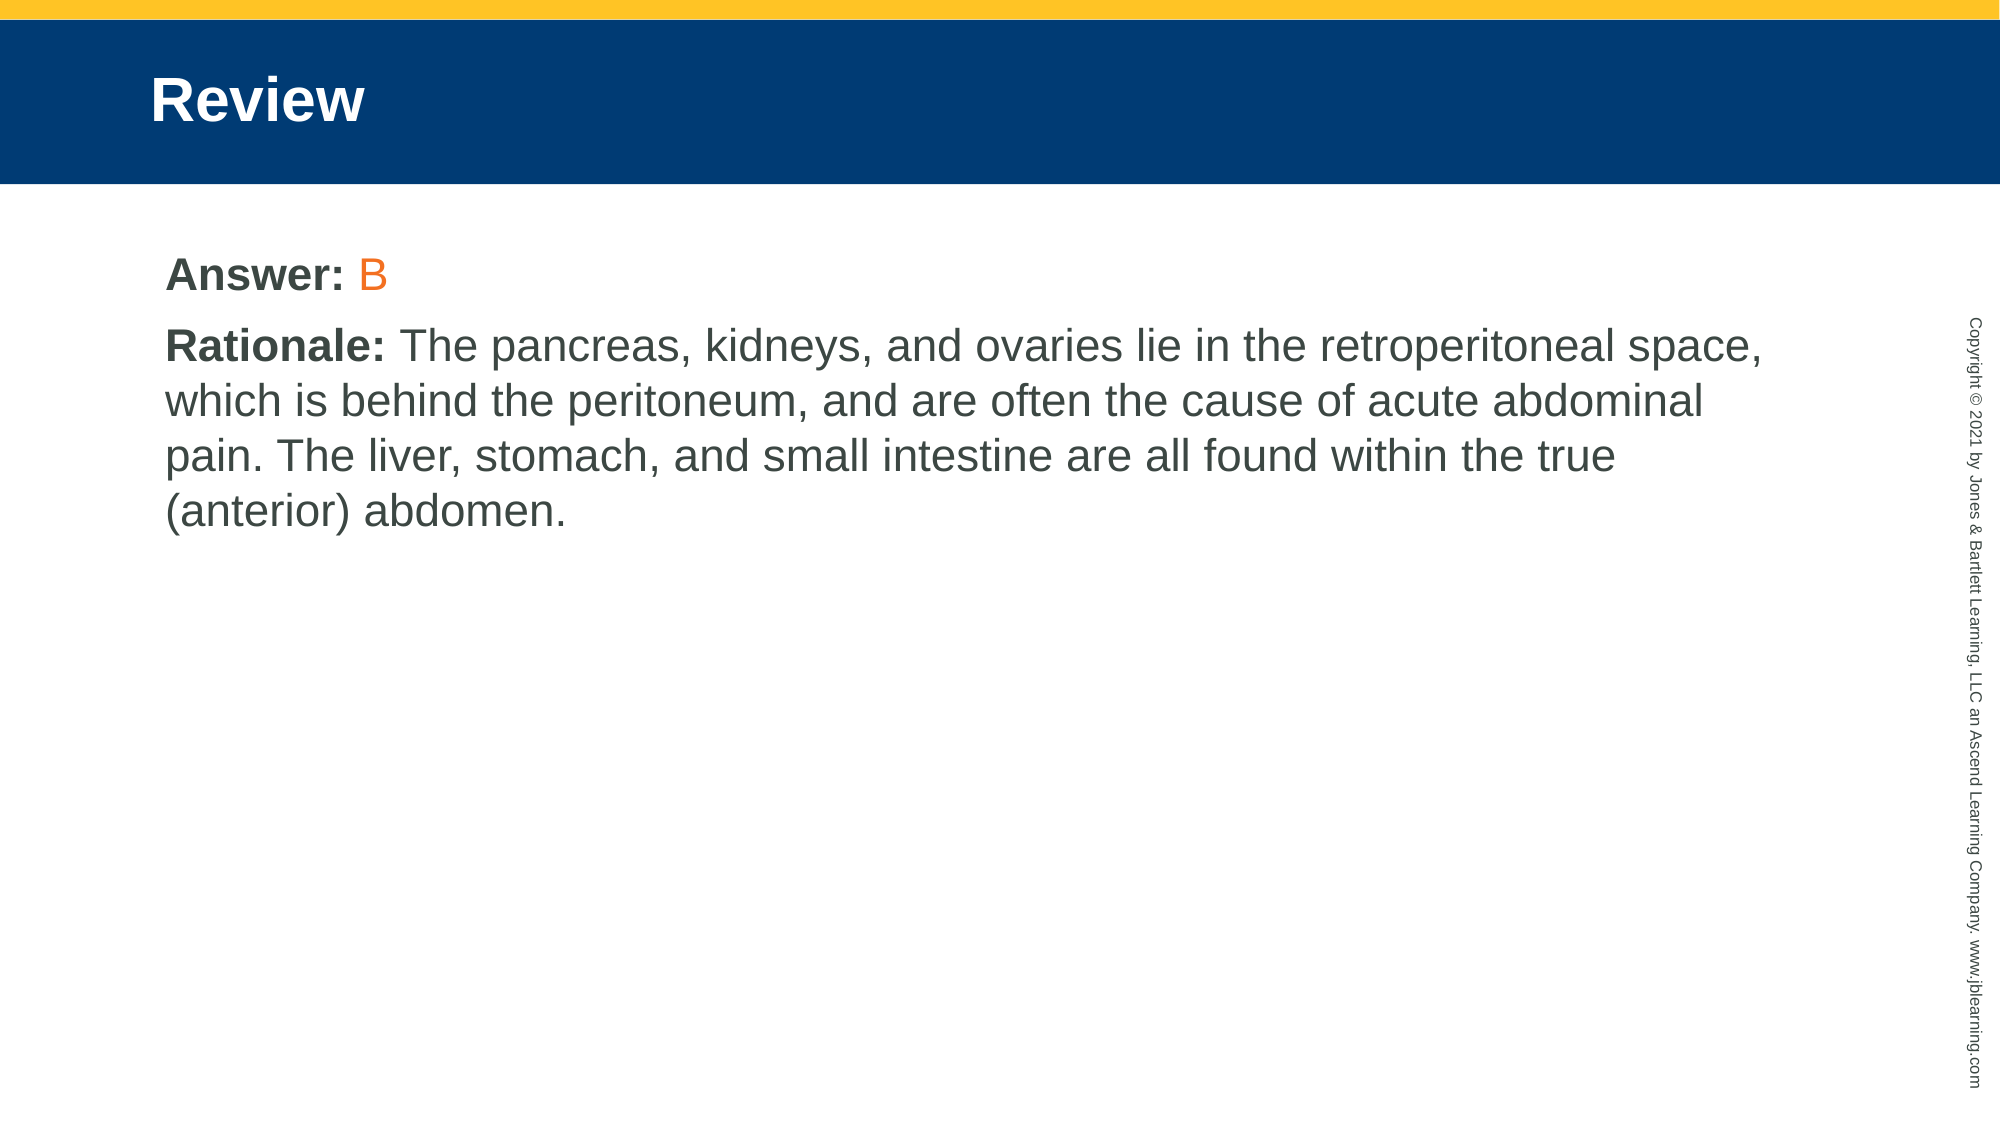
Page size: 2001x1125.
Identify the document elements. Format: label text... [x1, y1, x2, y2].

title Review [0, 19, 2000, 185]
list Answer: B Rationale: The pancreas, kidneys, and ovaries lie in the retroperitoneal space, which is behind the peritoneum, and are often the cause of acute abdominal pain. The liver, stomach, and small intestine are all found within the true (anterior) abdomen. [150, 237, 1850, 1025]
